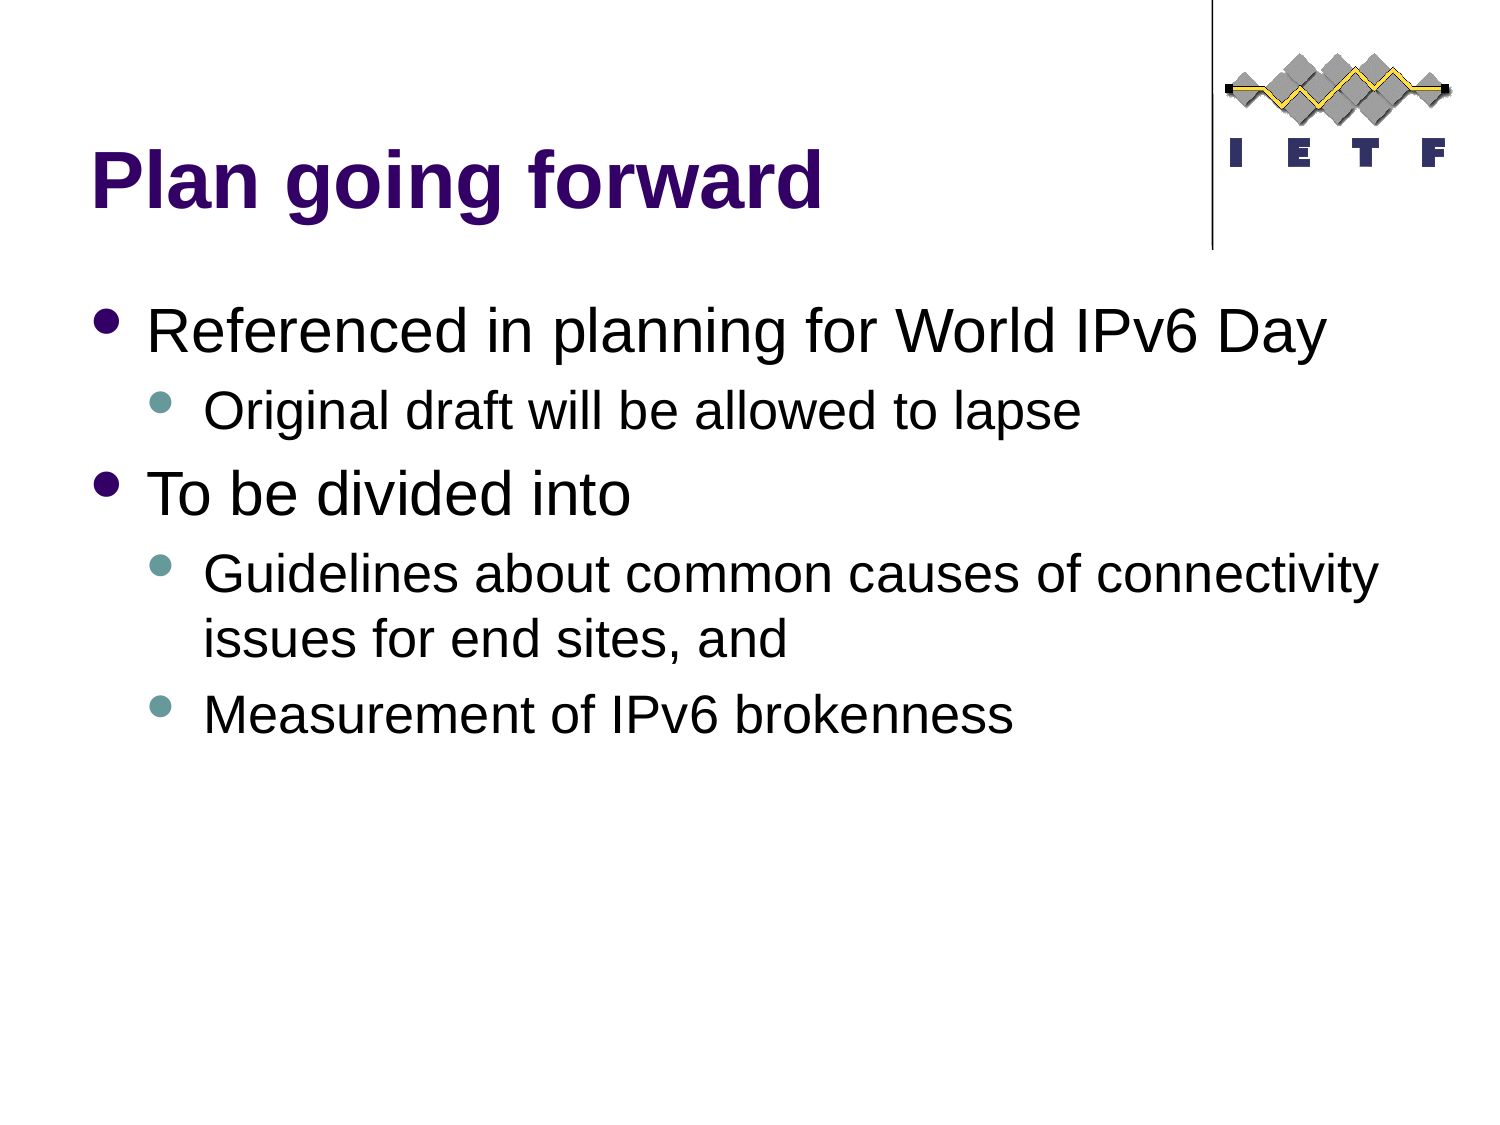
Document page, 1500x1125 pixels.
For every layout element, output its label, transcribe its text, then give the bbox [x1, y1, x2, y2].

picture [1212, 37, 1463, 181]
title Plan going forward [74, 19, 1201, 233]
list Referenced in planning for World IPv6 Day Original draft will be allowed to lapse To be divided into Guidelines about common causes of connectivity issues for end sites, and Measurement of IPv6 brokenness [74, 281, 1426, 1006]
